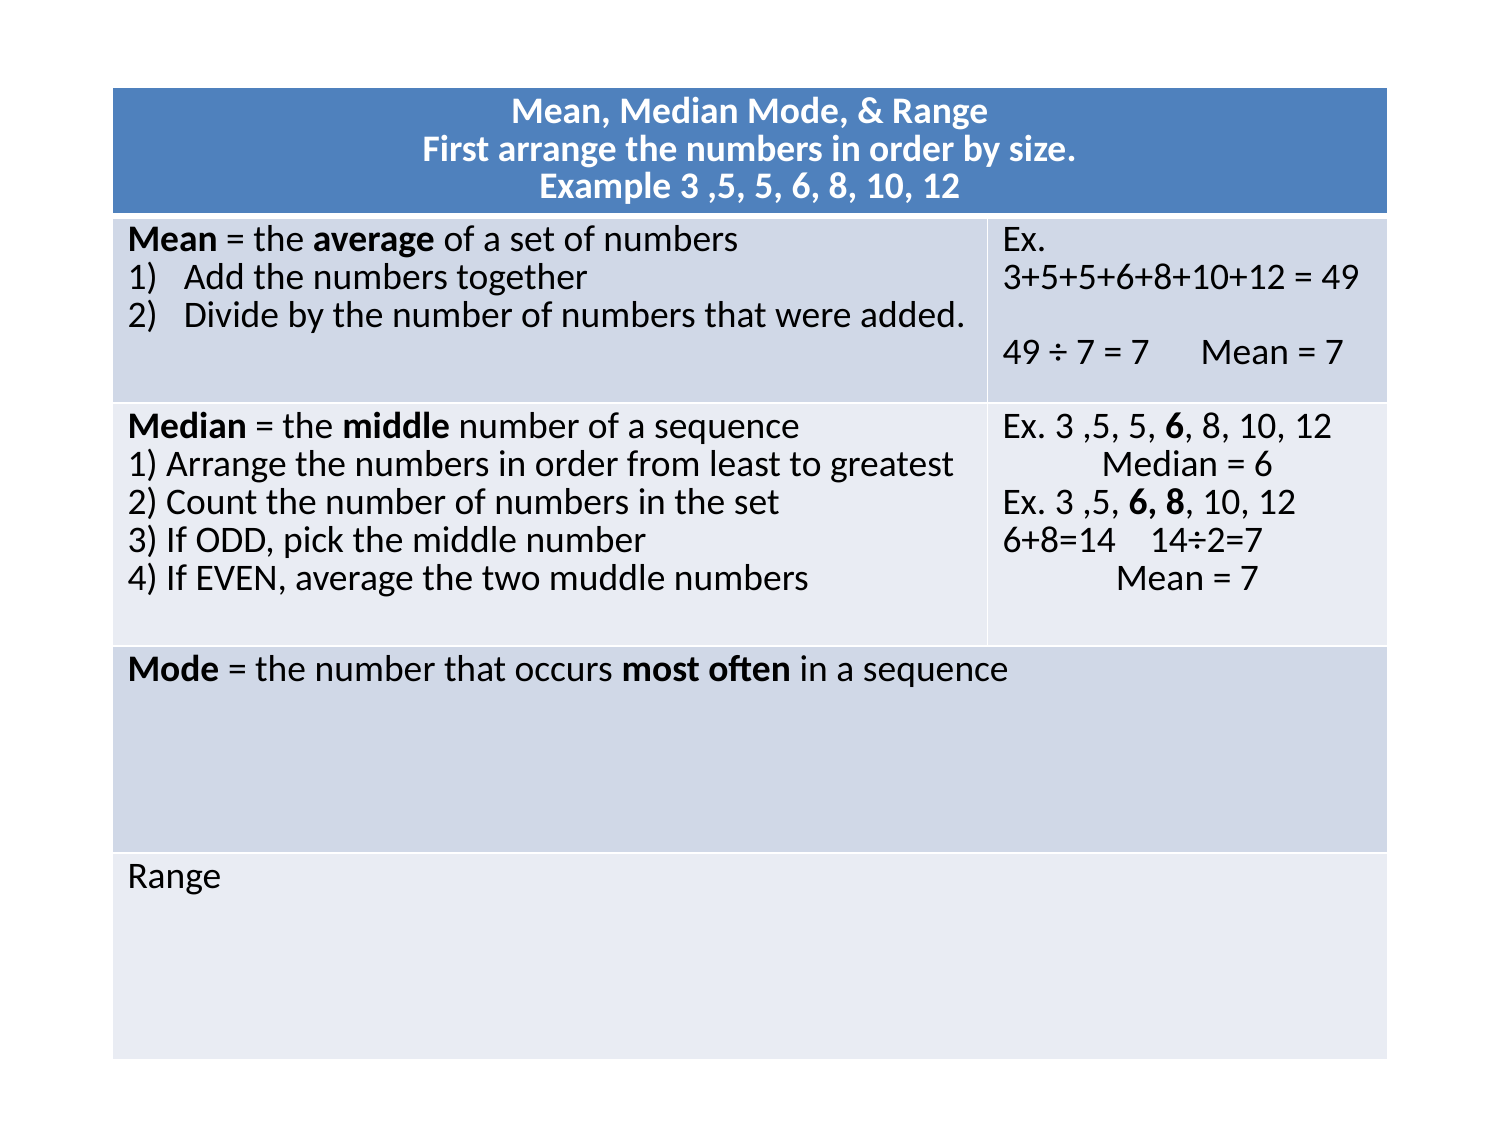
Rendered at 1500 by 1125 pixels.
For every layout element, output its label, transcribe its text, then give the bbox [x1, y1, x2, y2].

table_cell Mean = the average of a set of numbers Add the numbers together Divide by the number of numbers that were added. [113, 219, 987, 402]
table_cell Ex. 3 ,5, 5, 6, 8, 10, 12 Median = 6 Ex. 3 ,5, 6, 8, 10, 12 6+8=14 14÷2=7 Mean = 7 [988, 404, 1387, 645]
table_cell Range [113, 854, 1387, 1059]
table_header Mean, Median Mode, & Range First arrange the numbers in order by size. Example 3 ,5, 5, 6, 8, 10, 12 [113, 88, 1387, 213]
table_cell Ex. 3+5+5+6+8+10+12 = 49 49 ÷ 7 = 7 Mean = 7 [988, 219, 1387, 402]
table_cell Median = the middle number of a sequence 1) Arrange the numbers in order from least to greatest 2) Count the number of numbers in the set 3) If ODD, pick the middle number 4) If EVEN, average the two muddle numbers [113, 404, 987, 645]
table_cell Mode = the number that occurs most often in a sequence [113, 647, 1387, 852]
